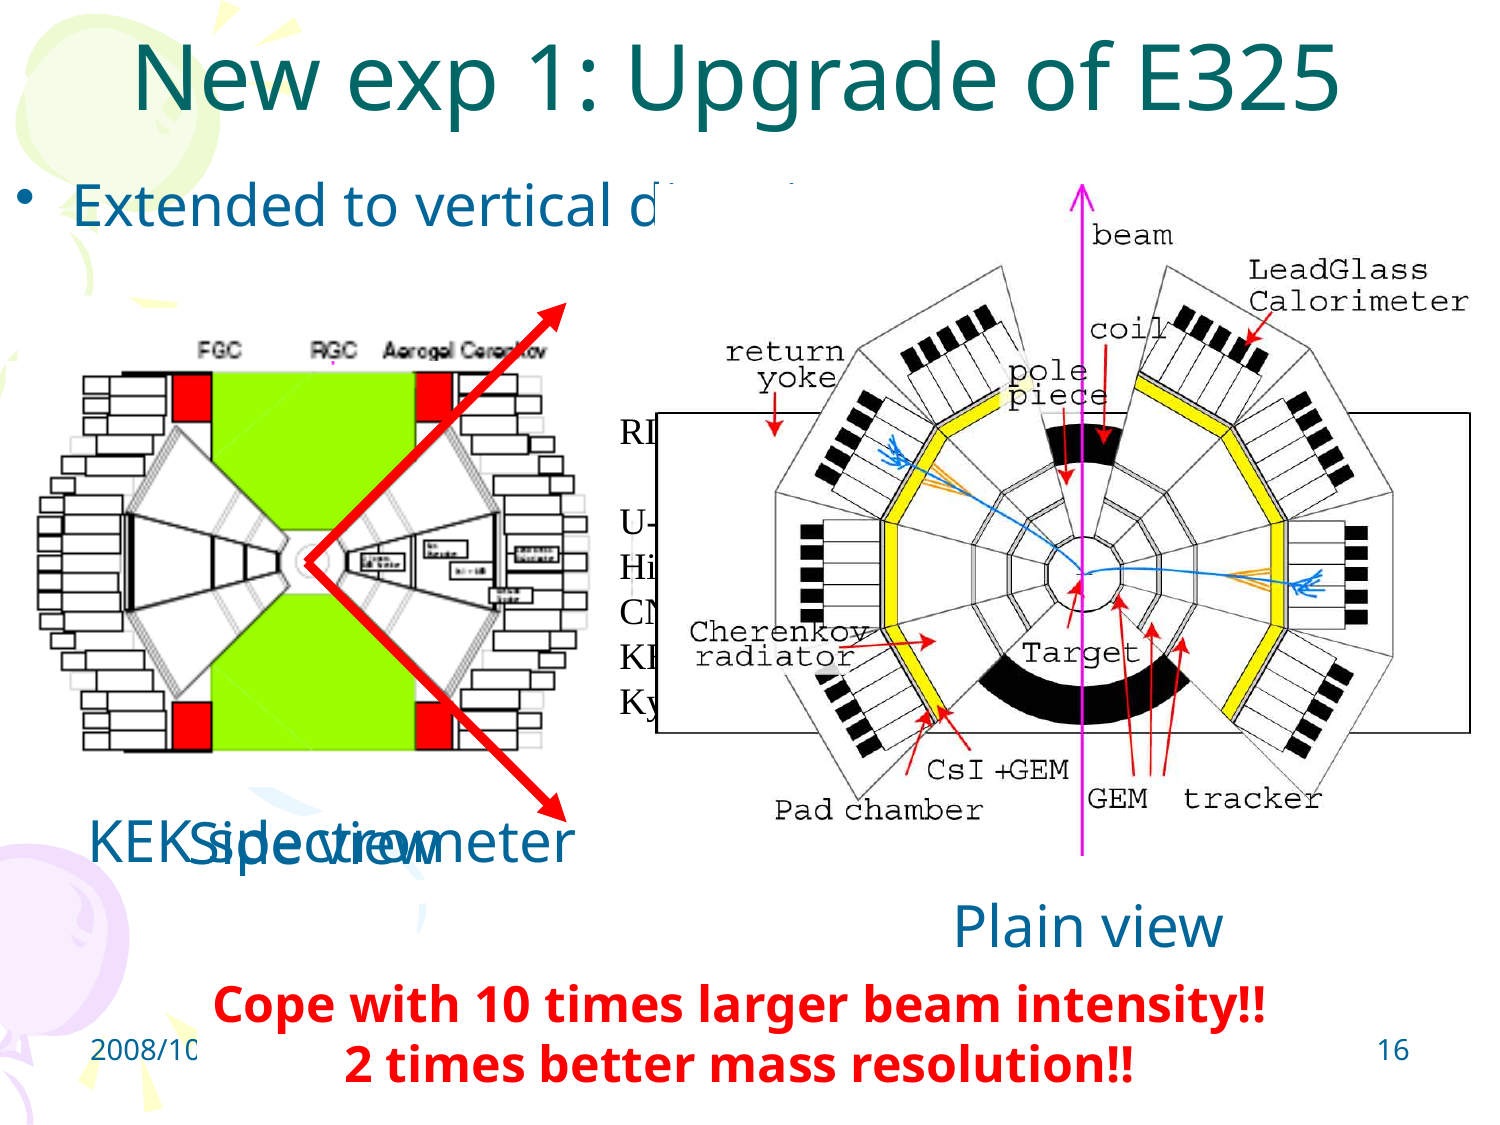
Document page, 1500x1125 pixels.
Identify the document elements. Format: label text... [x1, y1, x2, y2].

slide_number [74, 1023, 197, 1100]
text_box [5, 302, 632, 823]
list Extended to vertical direction [0, 160, 1351, 262]
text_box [17, 295, 644, 788]
text_box Plain view [937, 881, 1239, 965]
text_box KEK spectrometer [72, 831, 592, 882]
picture [655, 184, 1471, 857]
slide_number 16 [1074, 1023, 1426, 1100]
text_box Cope with 10 times larger beam intensity!! 2 times better mass resolution!! [197, 965, 1282, 1101]
title New exp 1: Upgrade of E325 [23, 16, 1452, 138]
